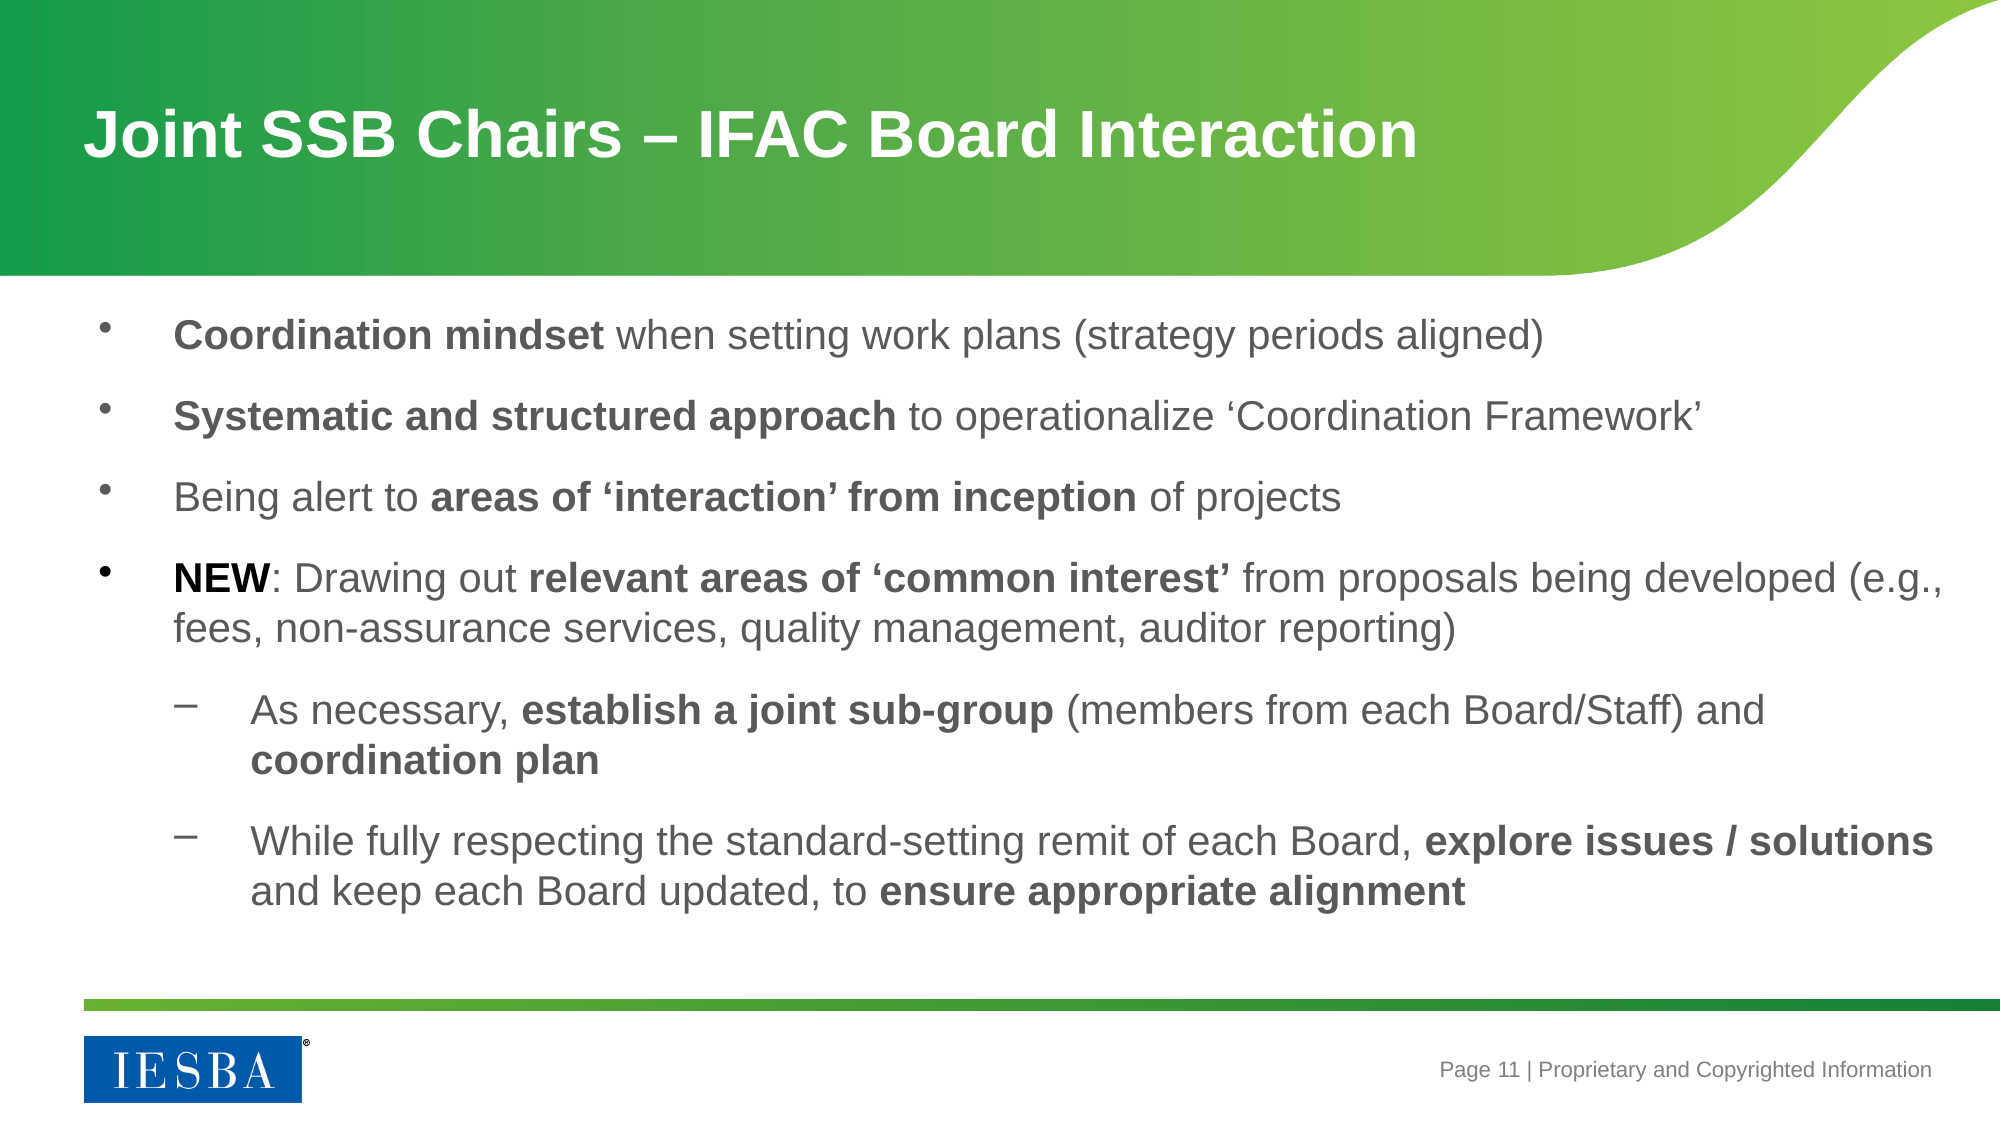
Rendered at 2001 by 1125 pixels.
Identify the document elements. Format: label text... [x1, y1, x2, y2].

title Joint SSB Chairs – IFAC Board Interaction [83, 87, 1734, 175]
picture [0, 0, 2000, 276]
picture [84, 1084, 310, 1103]
list Coordination mindset when setting work plans (strategy periods aligned) Systematic and structured approach to operationalize ‘Coordination Framework’ Being alert to areas of ‘interaction’ from inception of projects NEW: Drawing out relevant areas of ‘common interest’ from proposals being developed (e.g., fees, non-assurance services, quality management, auditor reporting) As necessary, establish a joint sub-group (members from each Board/Staff) and coordination plan While fully respecting the standard-setting remit of each Board, explore issues / solutions and keep each Board updated, to ensure appropriate alignment [83, 299, 1963, 1084]
